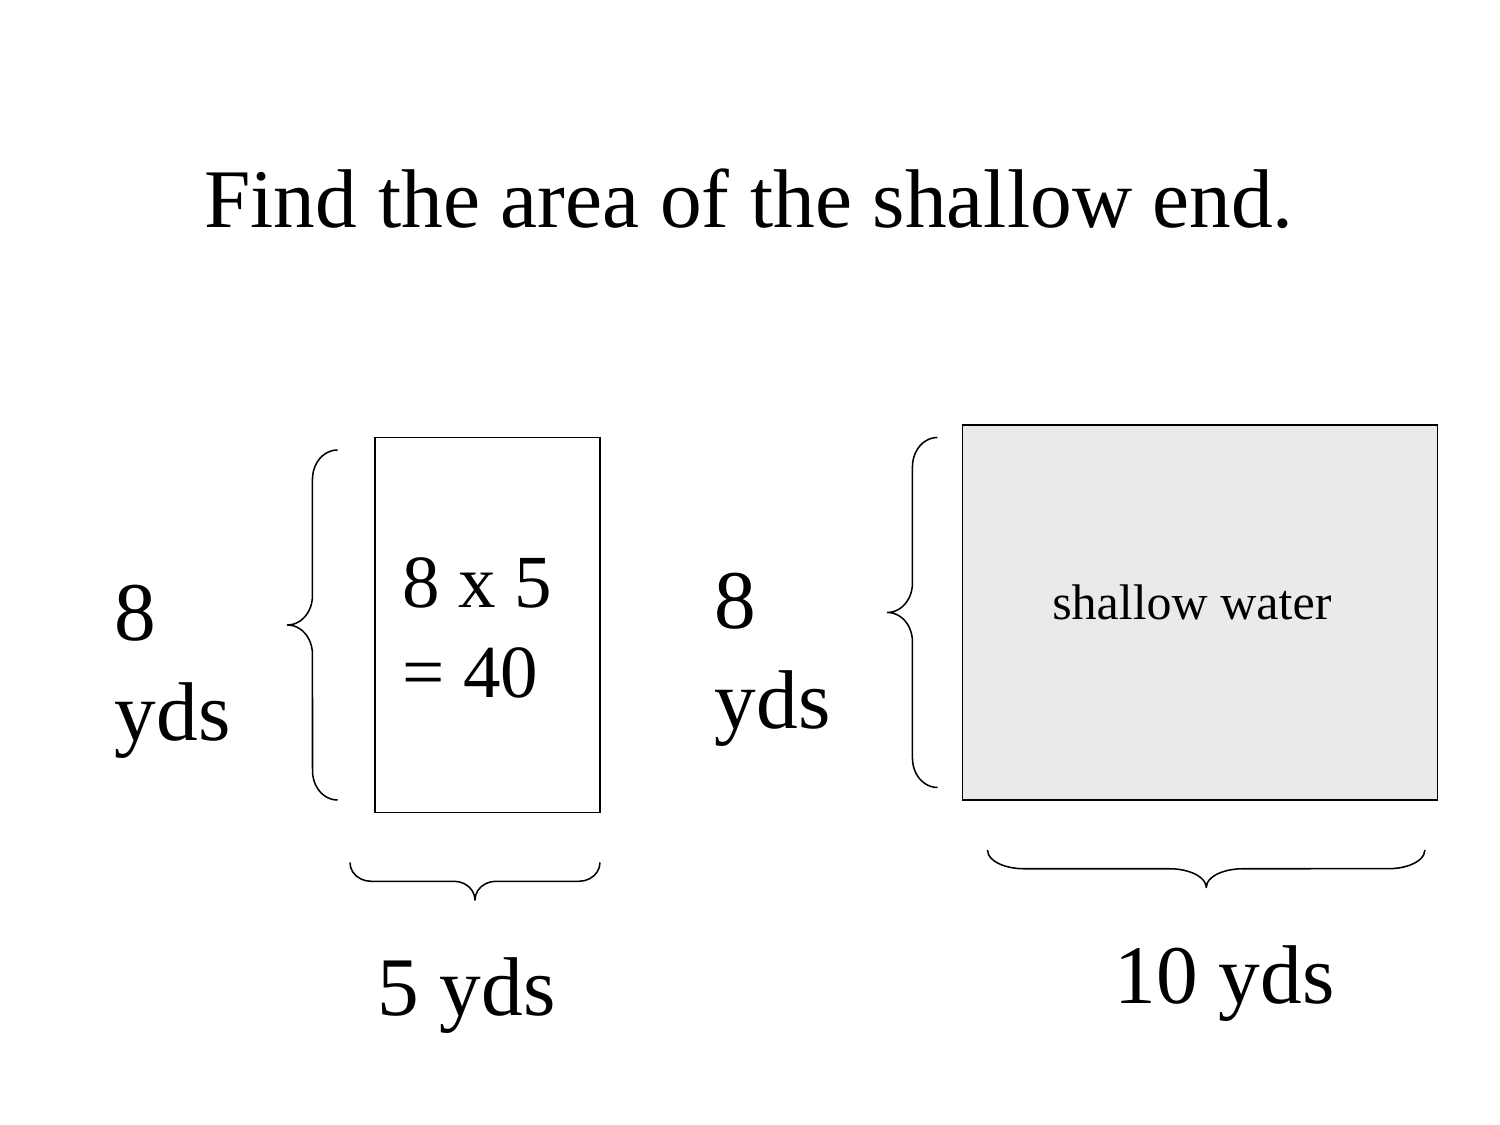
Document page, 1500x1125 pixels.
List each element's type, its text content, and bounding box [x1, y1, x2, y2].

text_box 5 yds [362, 924, 613, 1040]
text_box 10 yds [1037, 912, 1500, 1028]
text_box shallow water [1037, 562, 1375, 638]
text_box [987, 849, 1425, 888]
text_box 8 x 5 = 40 [387, 524, 575, 720]
text_box [349, 862, 601, 901]
text_box [287, 450, 338, 801]
text_box Find the area of the shallow end. [112, 99, 1388, 288]
text_box [887, 437, 938, 788]
text_box [962, 424, 1438, 800]
text_box 8 yds [99, 549, 288, 765]
text_box 8 yds [699, 537, 888, 753]
text_box [374, 437, 600, 813]
